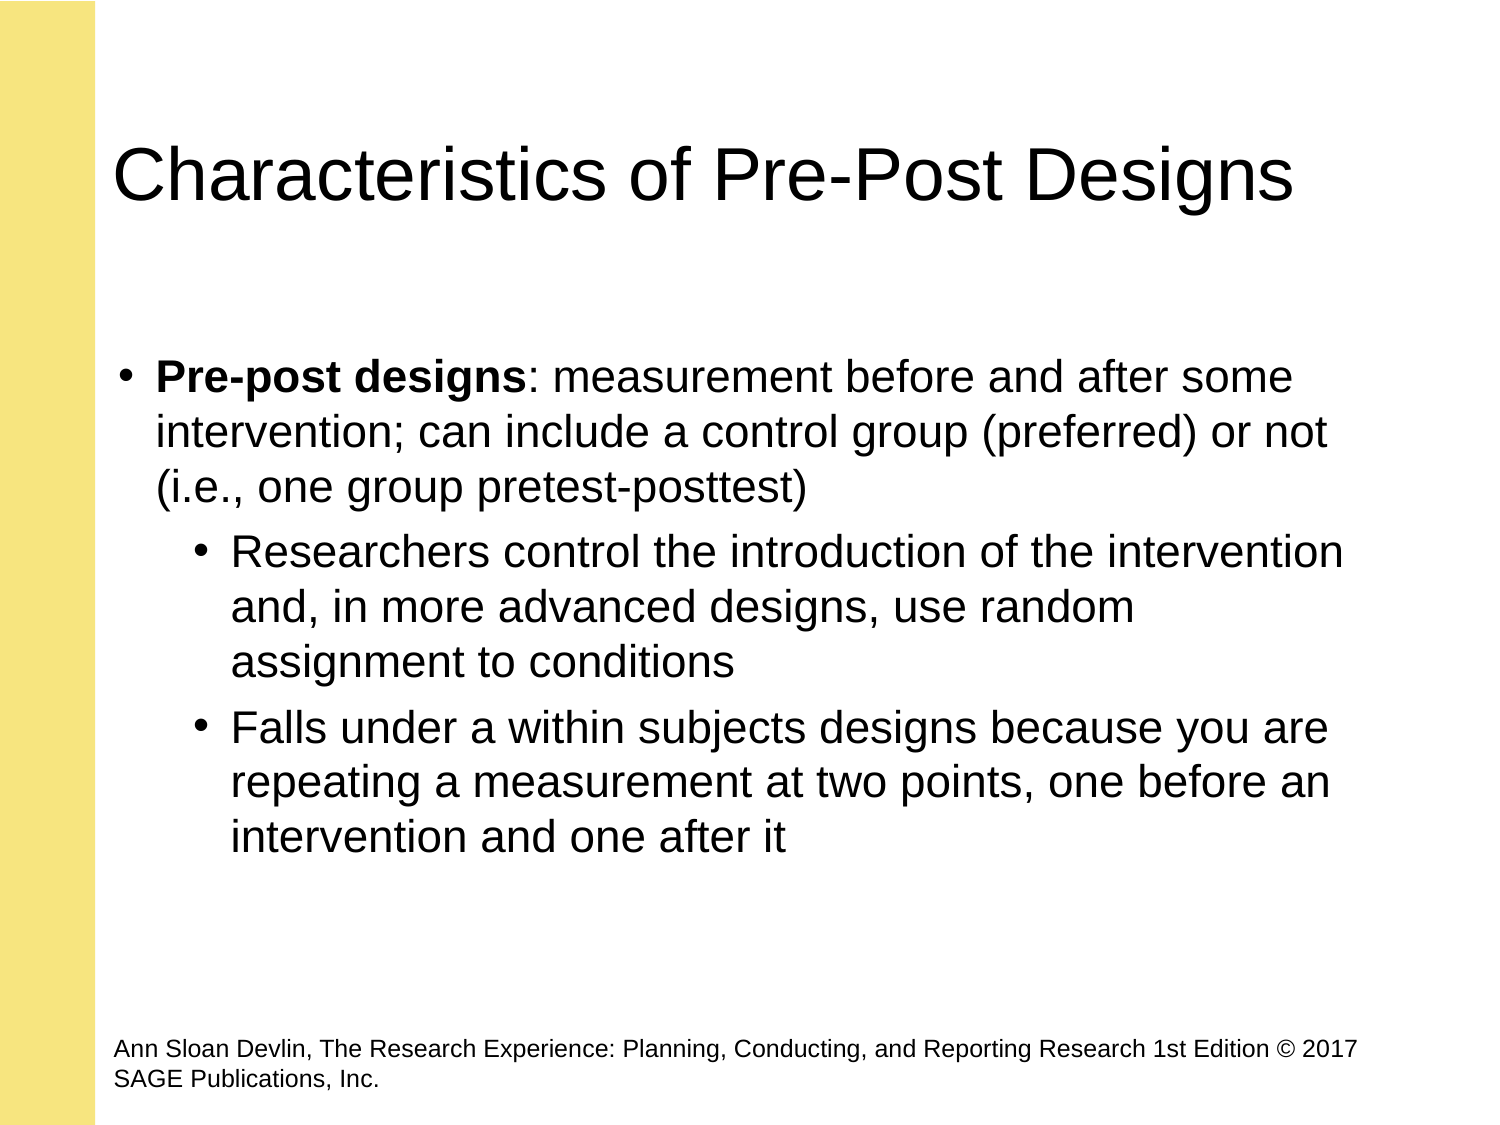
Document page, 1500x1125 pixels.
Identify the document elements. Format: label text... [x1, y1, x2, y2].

title Characteristics of Pre-Post Designs [97, 111, 1392, 240]
list Pre-post designs: measurement before and after some intervention; can include a control group (preferred) or not (i.e., one group pretest-posttest) Researchers control the introduction of the intervention and, in more advanced designs, use random assignment to conditions Falls under a within subjects designs because you are repeating a measurement at two points, one before an intervention and one after it [103, 339, 1397, 906]
picture [0, 1, 96, 1125]
